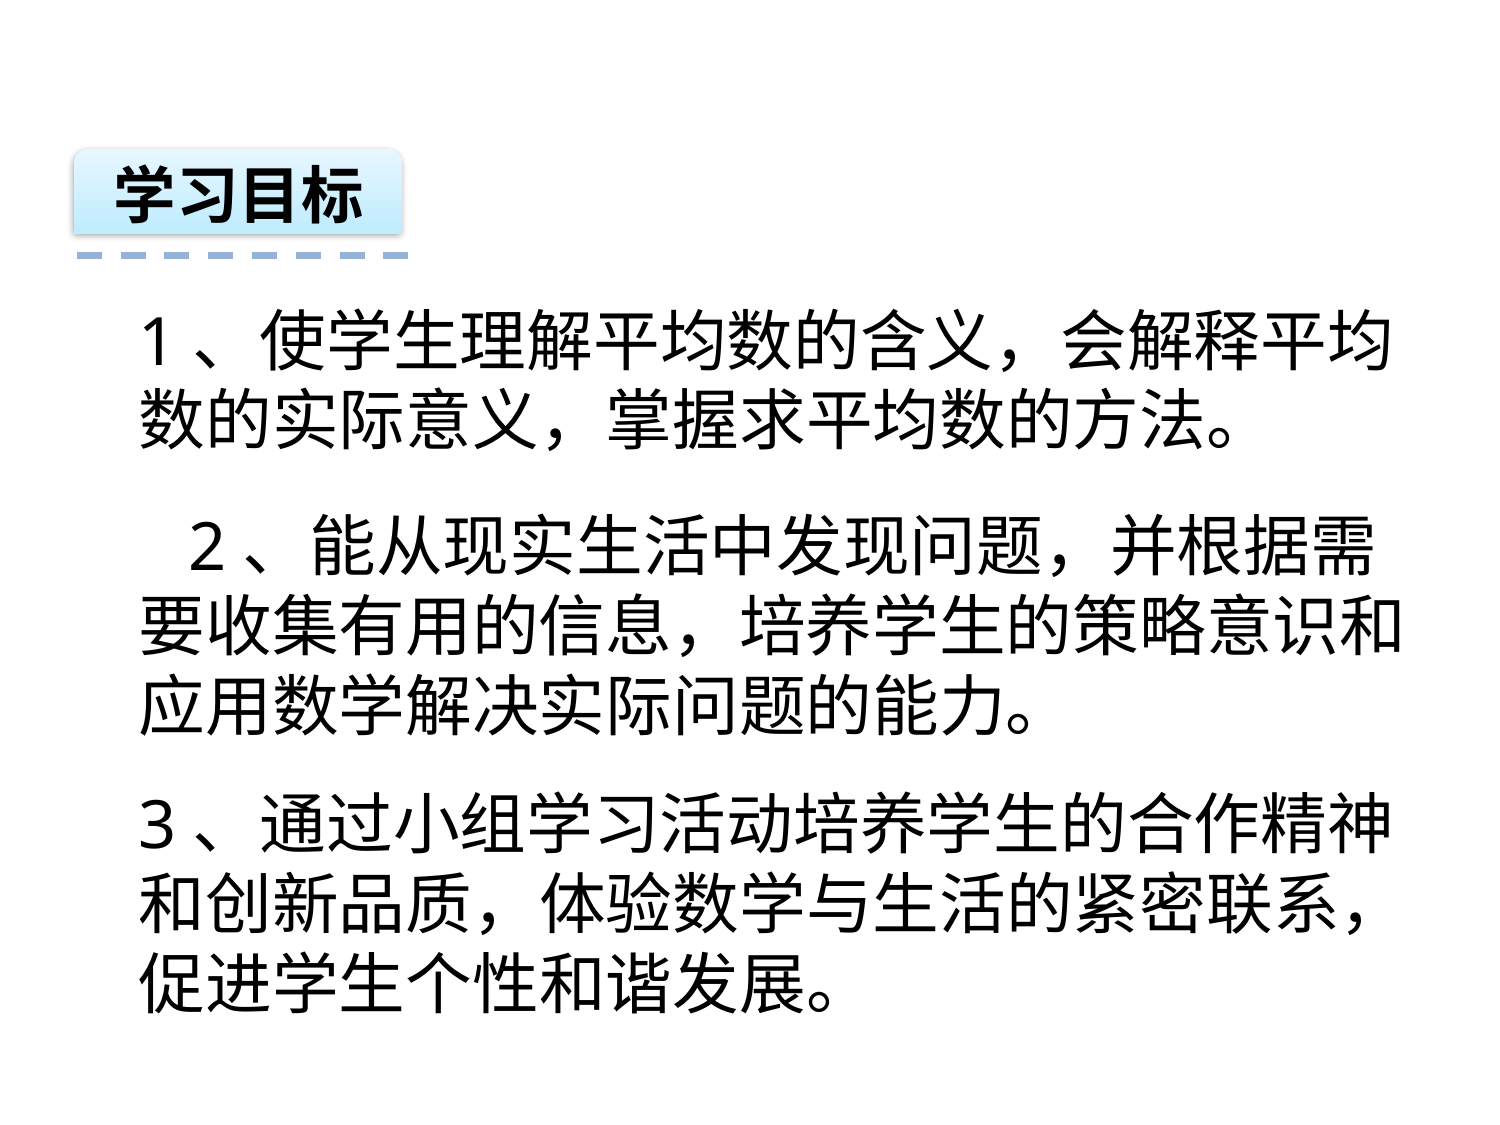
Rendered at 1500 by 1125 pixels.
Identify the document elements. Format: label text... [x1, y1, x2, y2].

text_box 2、能从现实生活中发现问题，并根据需要收集有用的信息，培养学生的策略意识和应用数学解决实际问题的能力。 [123, 496, 1424, 752]
text_box 1、使学生理解平均数的含义，会解释平均数的实际意义，掌握求平均数的方法。 [123, 290, 1436, 466]
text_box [73, 148, 408, 256]
text_box 3、通过小组学习活动培养学生的合作精神和创新品质，体验数学与生活的紧密联系，促进学生个性和谐发展。 [123, 774, 1412, 1030]
